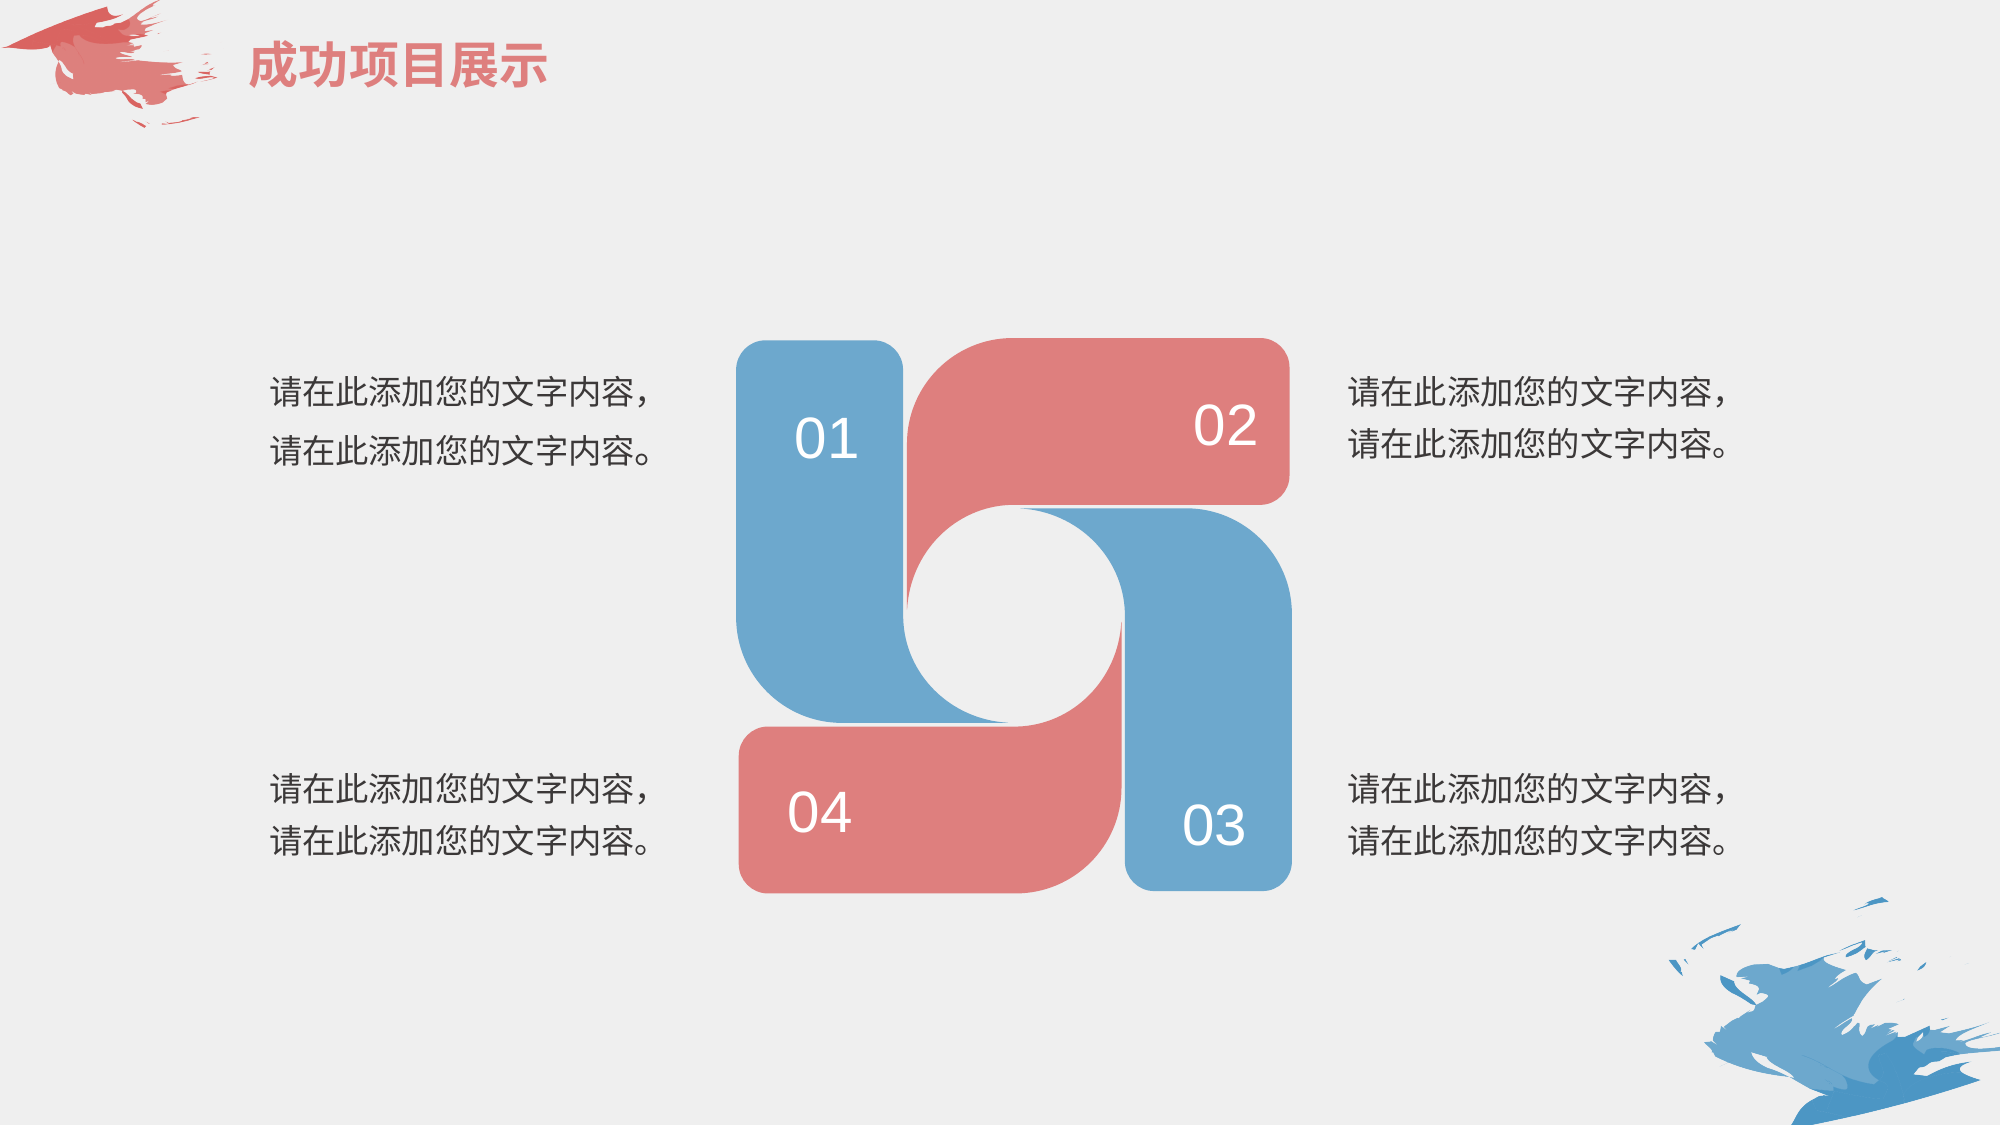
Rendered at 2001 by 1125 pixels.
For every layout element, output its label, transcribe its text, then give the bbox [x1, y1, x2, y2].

text_box 02 [1179, 379, 1274, 465]
text_box 04 [772, 766, 868, 852]
picture [0, 0, 224, 128]
text_box 请在此添加您的文字内容， 请在此添加您的文字内容。 [1332, 748, 1772, 868]
text_box 03 [1167, 779, 1263, 865]
text_box [738, 621, 1122, 894]
text_box 请在此添加您的文字内容， 请在此添加您的文字内容。 [254, 748, 693, 868]
picture [1668, 897, 2000, 1125]
text_box 请在此添加您的文字内容， 请在此添加您的文字内容。 [254, 352, 693, 480]
text_box [906, 338, 1290, 610]
text_box [1020, 508, 1292, 892]
text_box 请在此添加您的文字内容， 请在此添加您的文字内容。 [1332, 352, 1772, 471]
text_box [736, 340, 1009, 723]
text_box 01 [780, 393, 875, 478]
text_box 成功项目展示 [234, 25, 564, 101]
